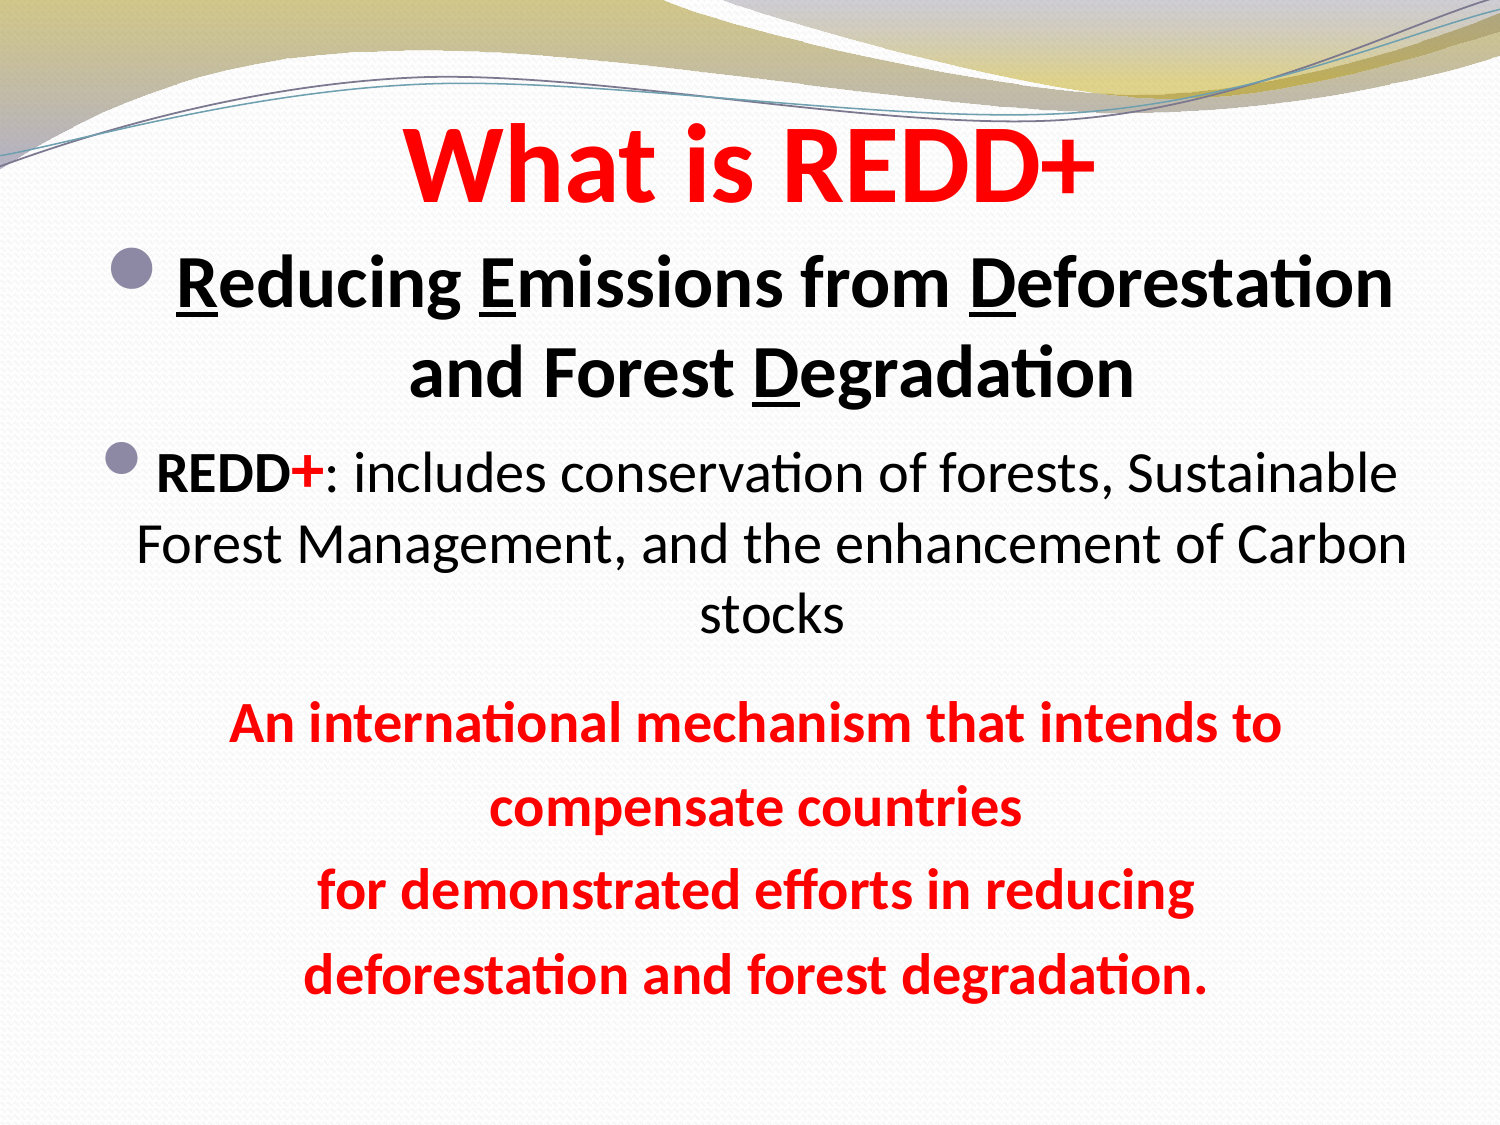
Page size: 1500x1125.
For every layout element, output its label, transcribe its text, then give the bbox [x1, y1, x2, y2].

title What is REDD+ [75, 37, 1425, 224]
list Reducing Emissions from Deforestation and Forest Degradation REDD+: includes conservation of forests, Sustainable Forest Management, and the enhancement of Carbon stocks [75, 224, 1425, 945]
text_box An international mechanism that intends to compensate countries for demonstrated efforts in reducing deforestation and forest degradation. [137, 662, 1375, 1014]
